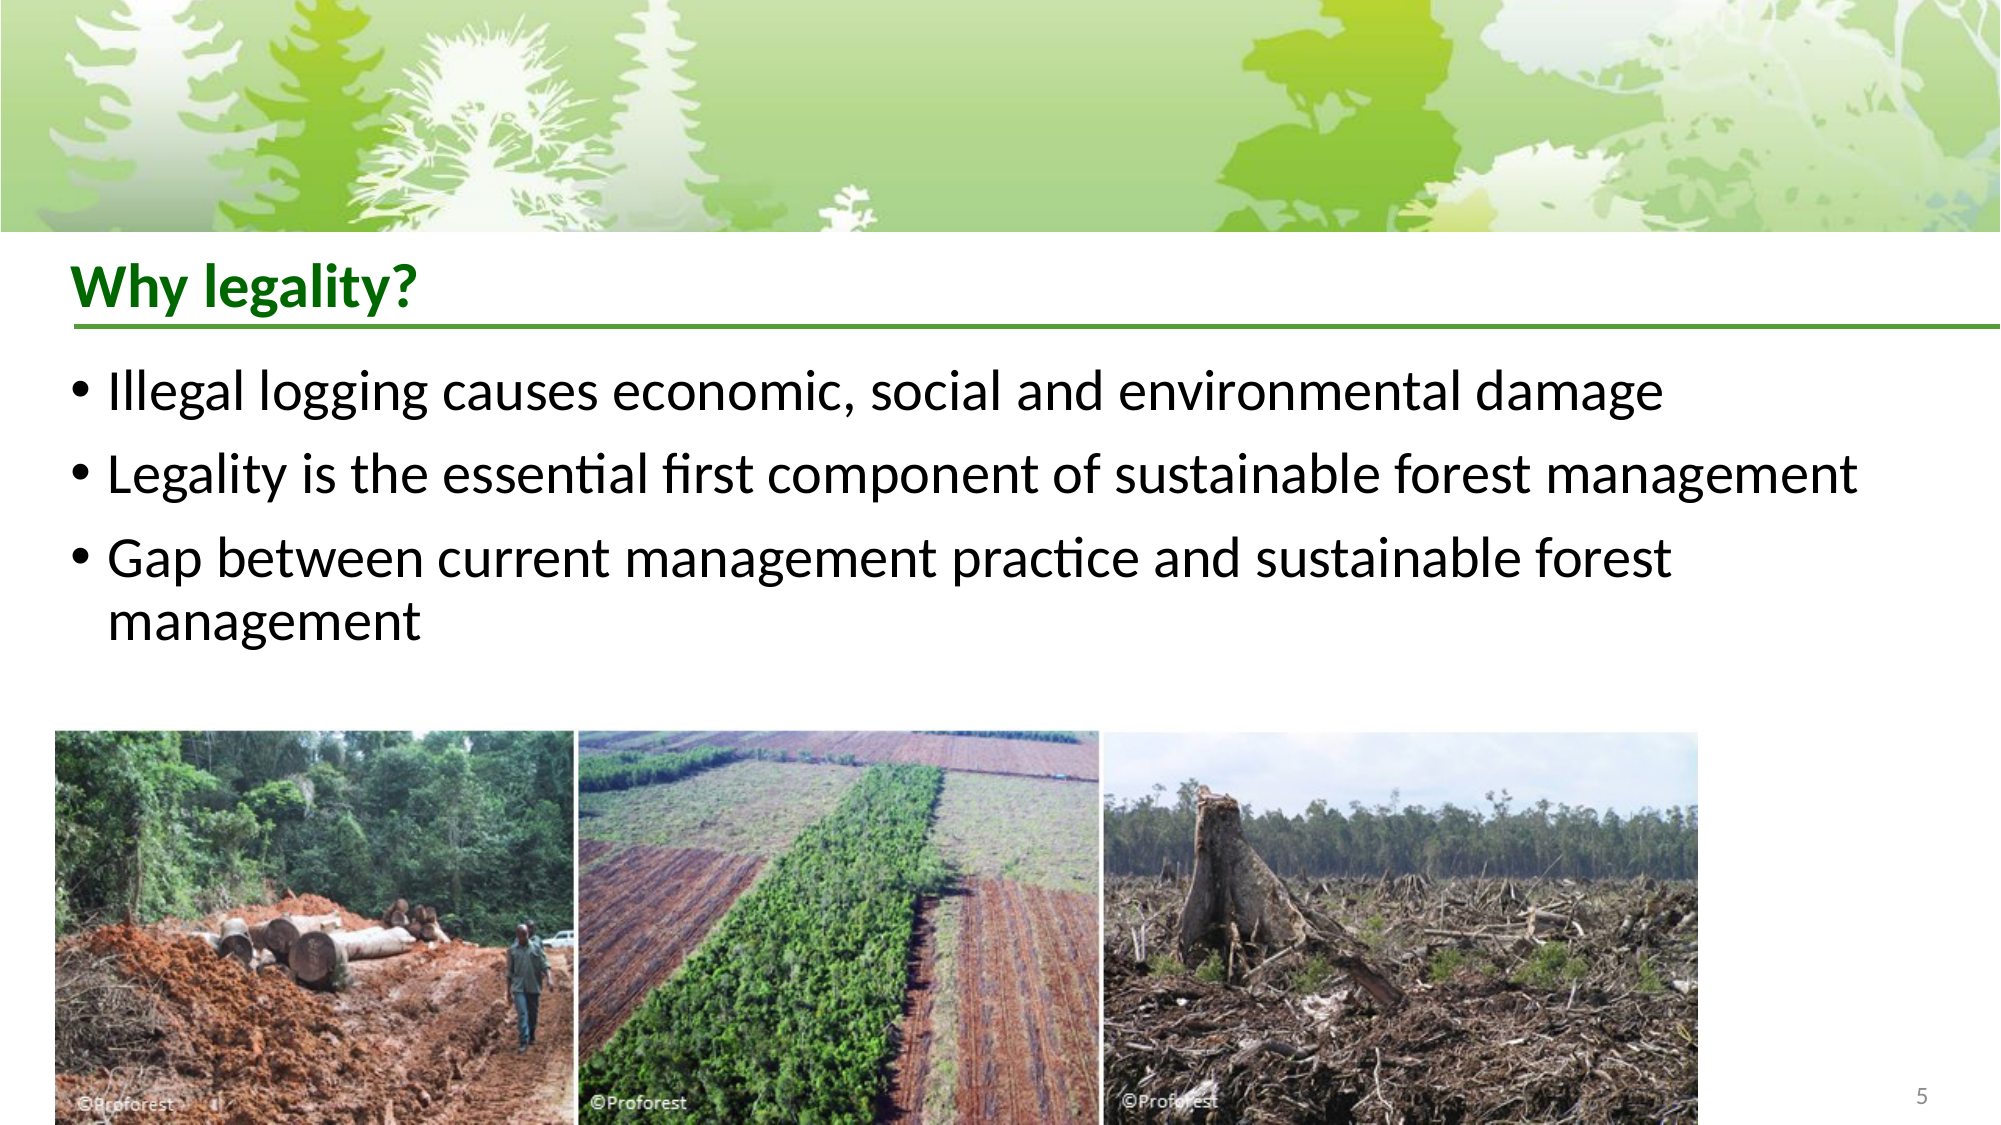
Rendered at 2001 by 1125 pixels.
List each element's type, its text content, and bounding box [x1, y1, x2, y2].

picture [0, 0, 2000, 232]
picture [55, 728, 1698, 1125]
list Illegal logging causes economic, social and environmental damage Legality is the essential first component of sustainable forest management Gap between current management practice and sustainable forest management [55, 352, 1944, 1065]
slide_number 5 [1698, 1065, 1944, 1125]
title Why legality? [55, 193, 1406, 352]
